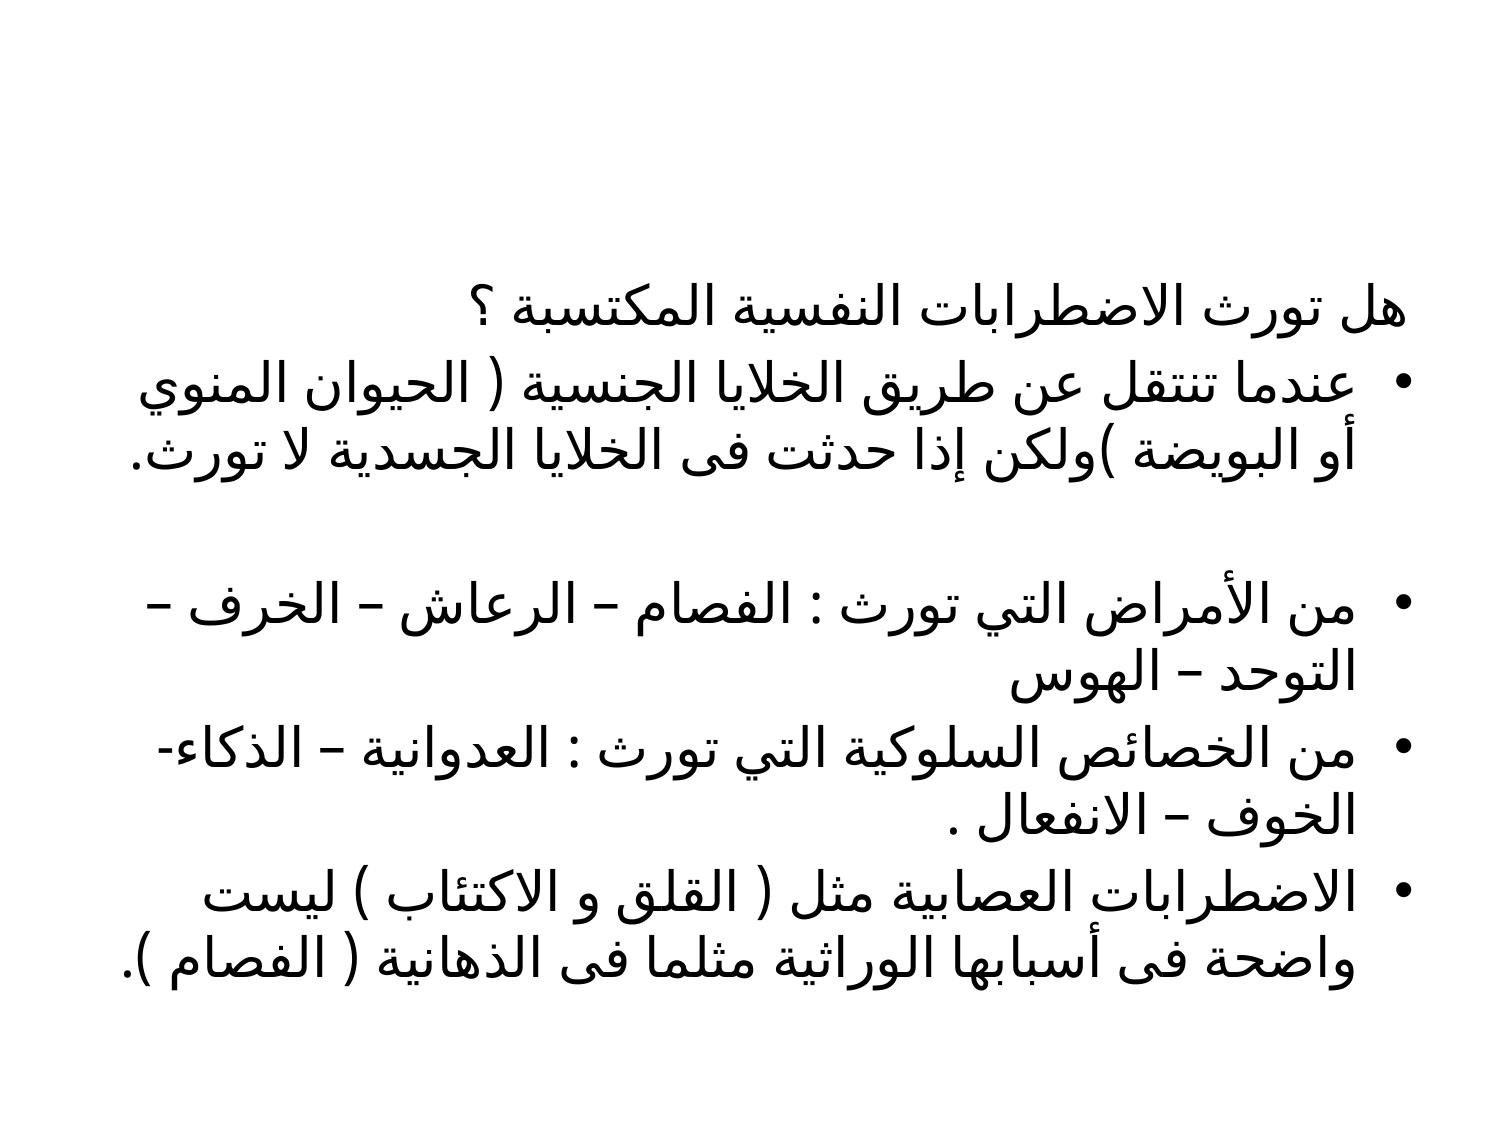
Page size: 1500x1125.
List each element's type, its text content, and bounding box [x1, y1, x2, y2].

list هل تورث الاضطرابات النفسية المكتسبة ؟ عندما تنتقل عن طريق الخلايا الجنسية ( الحيوان المنوي أو البويضة )ولكن إذا حدثت فى الخلايا الجسدية لا تورث. من الأمراض التي تورث : الفصام – الرعاش – الخرف – التوحد – الهوس من الخصائص السلوكية التي تورث : العدوانية – الذكاء- الخوف – الانفعال . الاضطرابات العصابية مثل ( القلق و الاكتئاب ) ليست واضحة فى أسبابها الوراثية مثلما فى الذهانية ( الفصام ). [75, 262, 1425, 1005]
